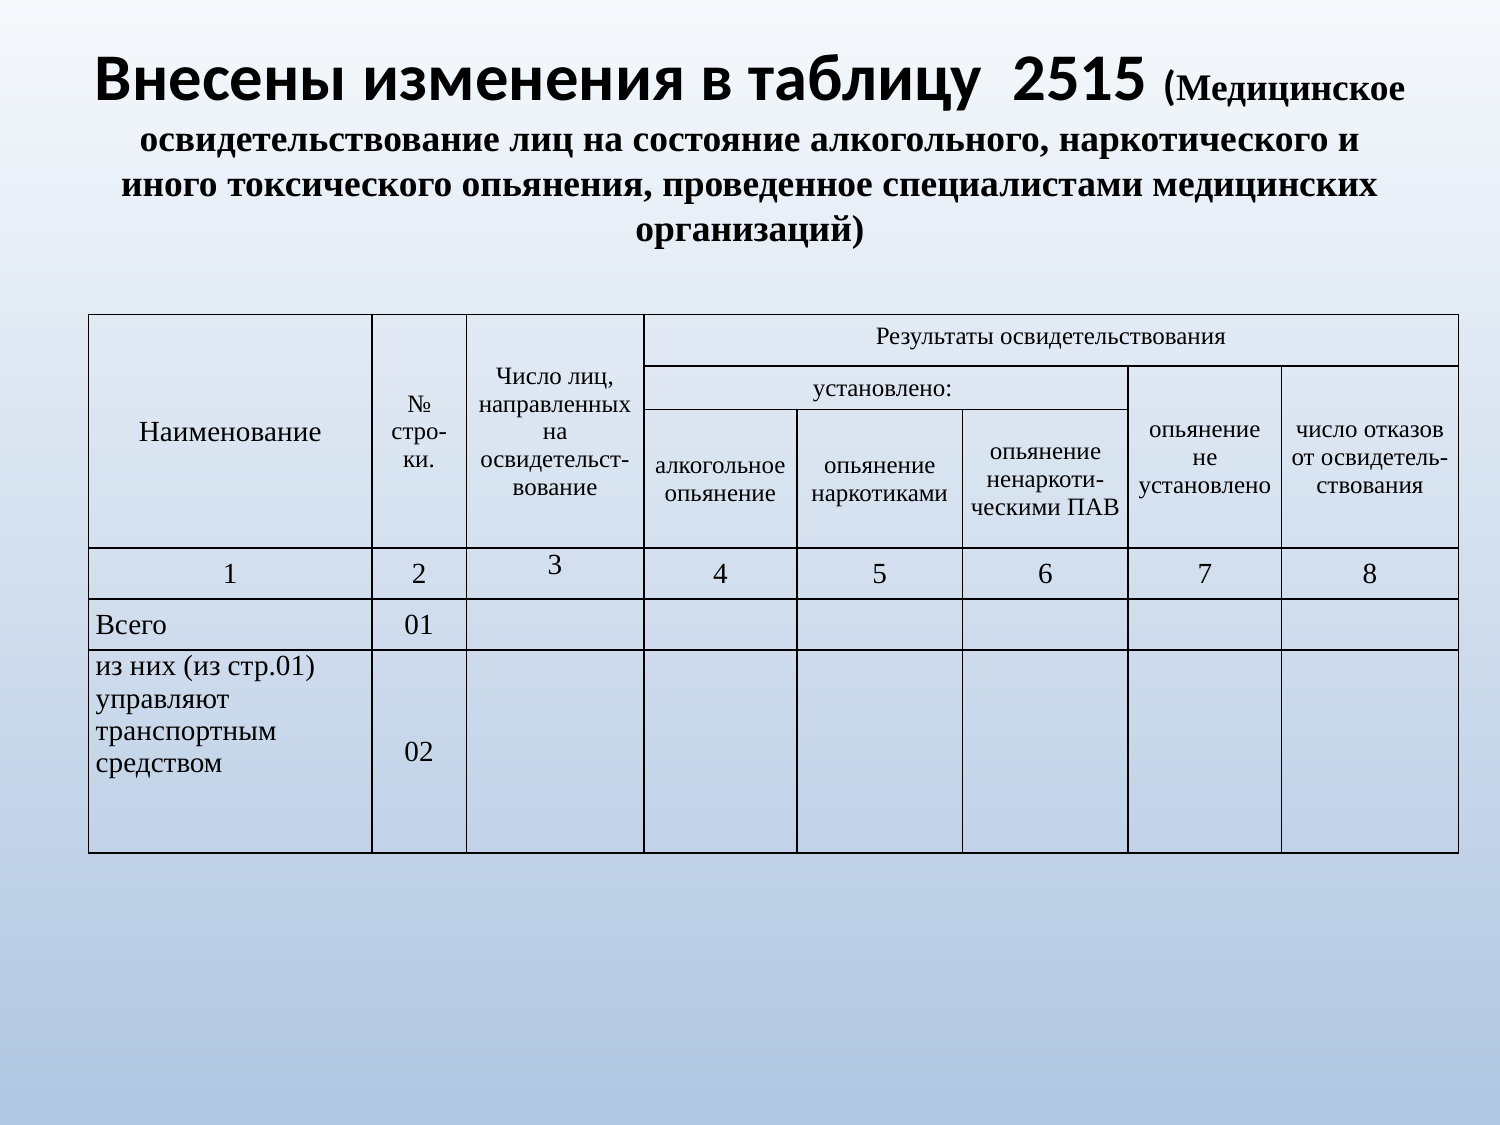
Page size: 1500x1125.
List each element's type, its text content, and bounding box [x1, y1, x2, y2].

table_cell [1129, 600, 1281, 649]
table_cell 8 [1282, 549, 1458, 598]
table_cell [963, 651, 1127, 852]
table_cell 4 [645, 549, 796, 598]
table_cell 3 [467, 549, 643, 598]
table_header Результаты освидетельствования [645, 315, 1458, 365]
table_cell опьянение наркотиками [798, 410, 962, 547]
table_cell опьянение не установлено [1129, 367, 1281, 547]
table_cell алкогольное опьянение [645, 410, 796, 547]
table_cell опьянение ненаркоти-ческими ПАВ [963, 410, 1127, 547]
table_cell 5 [798, 549, 962, 598]
table_header № стро-ки. [373, 315, 466, 547]
table_cell 2 [373, 549, 466, 598]
table_cell 7 [1129, 549, 1281, 598]
table_cell [467, 651, 643, 852]
table_cell число отказов от освидетель- ствования [1282, 367, 1458, 547]
table_cell [1129, 651, 1281, 852]
table_cell [467, 600, 643, 649]
table_cell [963, 600, 1127, 649]
table_cell из них (из стр.01) управляют транспортным средством [89, 651, 371, 852]
table_cell Всего [89, 600, 371, 649]
table_cell [645, 651, 796, 852]
table_cell [645, 600, 796, 649]
table_header Число лиц, направленных на освидетельст-вование [467, 315, 643, 547]
table_cell 02 [373, 651, 466, 852]
table_header Наименование [89, 315, 371, 547]
table_cell установлено: [645, 367, 1127, 409]
table_cell 1 [89, 549, 371, 598]
table_cell [1282, 600, 1458, 649]
table_cell 6 [963, 549, 1127, 598]
title Внесены изменения в таблицу 2515 (Медицинское освидетельствование лиц на состояние алкогольного, наркотического и иного токсического опьянения, проведенное специалистами медицинских организаций) [74, 44, 1426, 79]
table_cell [798, 600, 962, 649]
table_cell [1282, 651, 1458, 852]
table_cell 01 [373, 600, 466, 649]
table_cell [798, 651, 962, 852]
